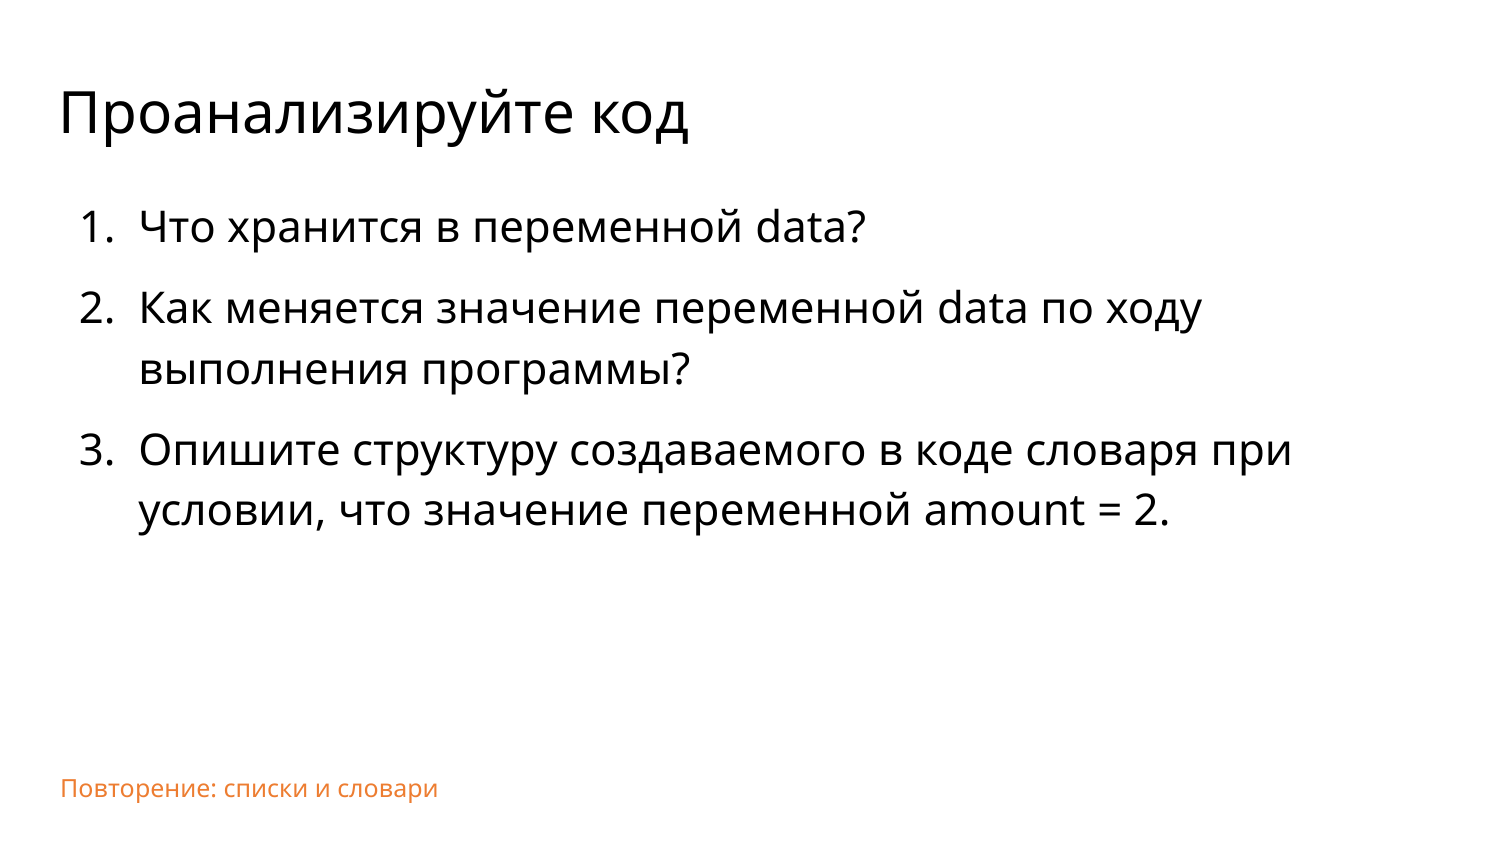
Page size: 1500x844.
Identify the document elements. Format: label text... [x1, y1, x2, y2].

subtitle Повторение: списки и словари [60, 767, 1233, 813]
text_box Проанализируйте код [58, 58, 1441, 196]
text_box Что хранится в переменной data? Как меняется значение переменной data по ходу выполнения программы? Опишите структуру создаваемого в коде словаря при условии, что значение переменной amount = 2. [63, 190, 1378, 564]
